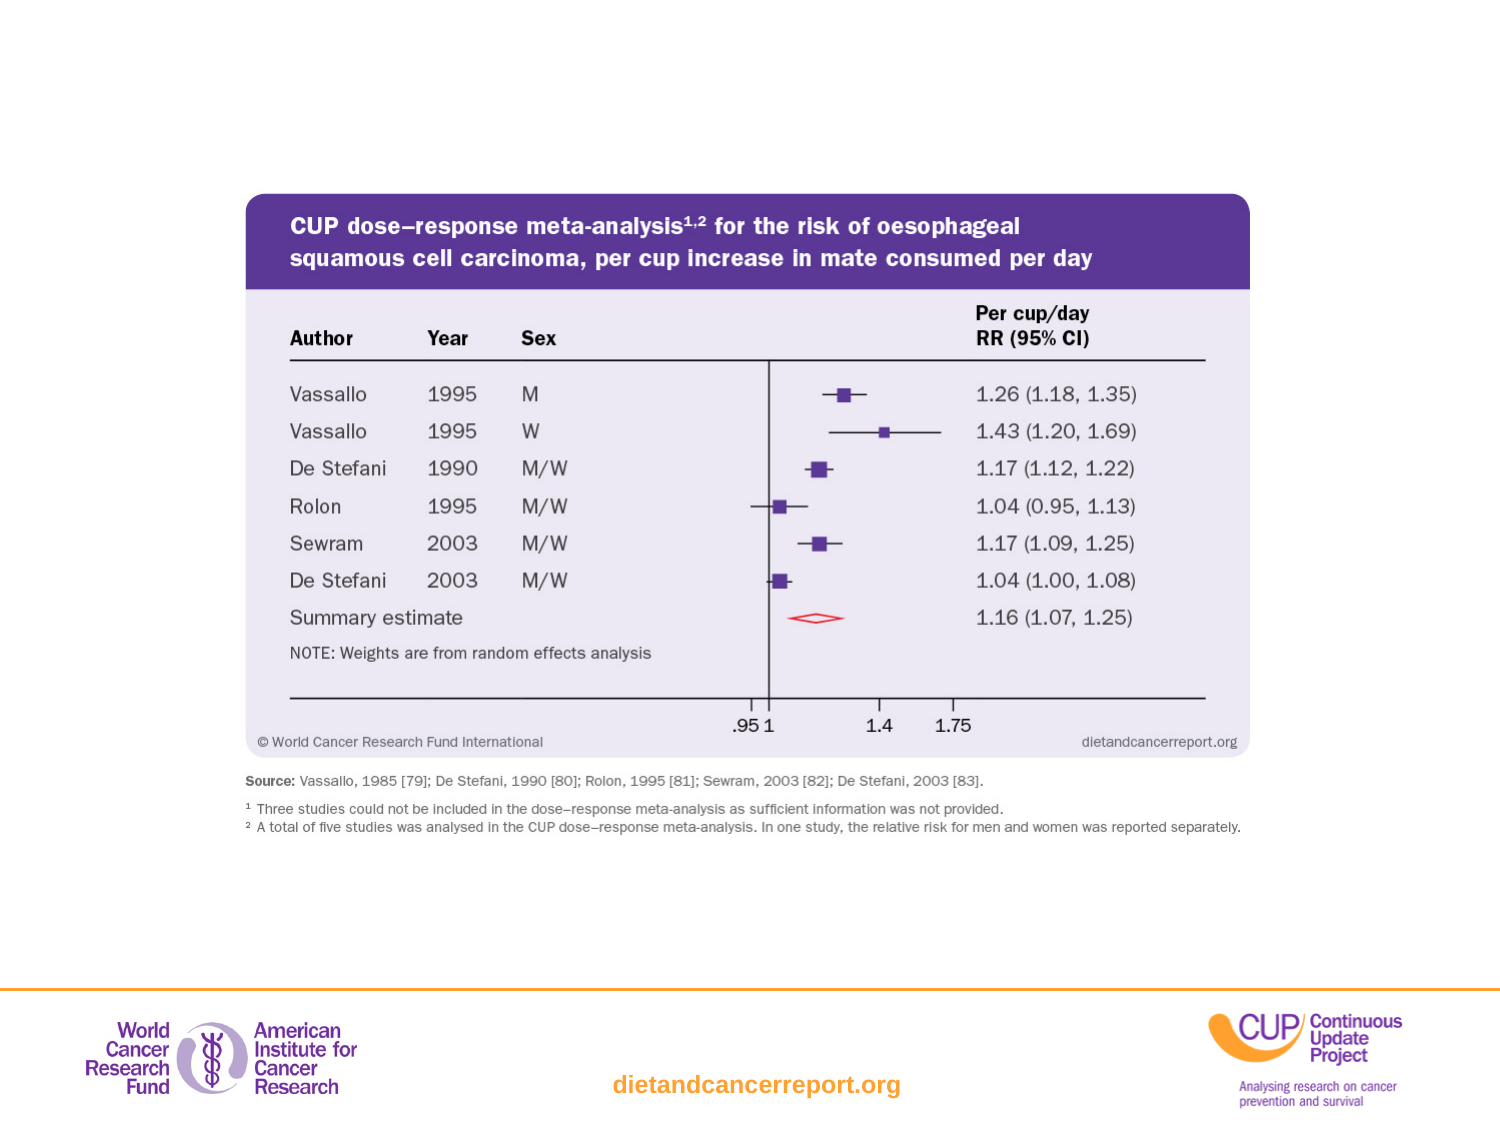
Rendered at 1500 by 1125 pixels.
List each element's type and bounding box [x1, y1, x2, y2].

picture [1207, 1013, 1403, 1109]
picture [86, 1022, 357, 1094]
picture [216, 164, 1280, 862]
